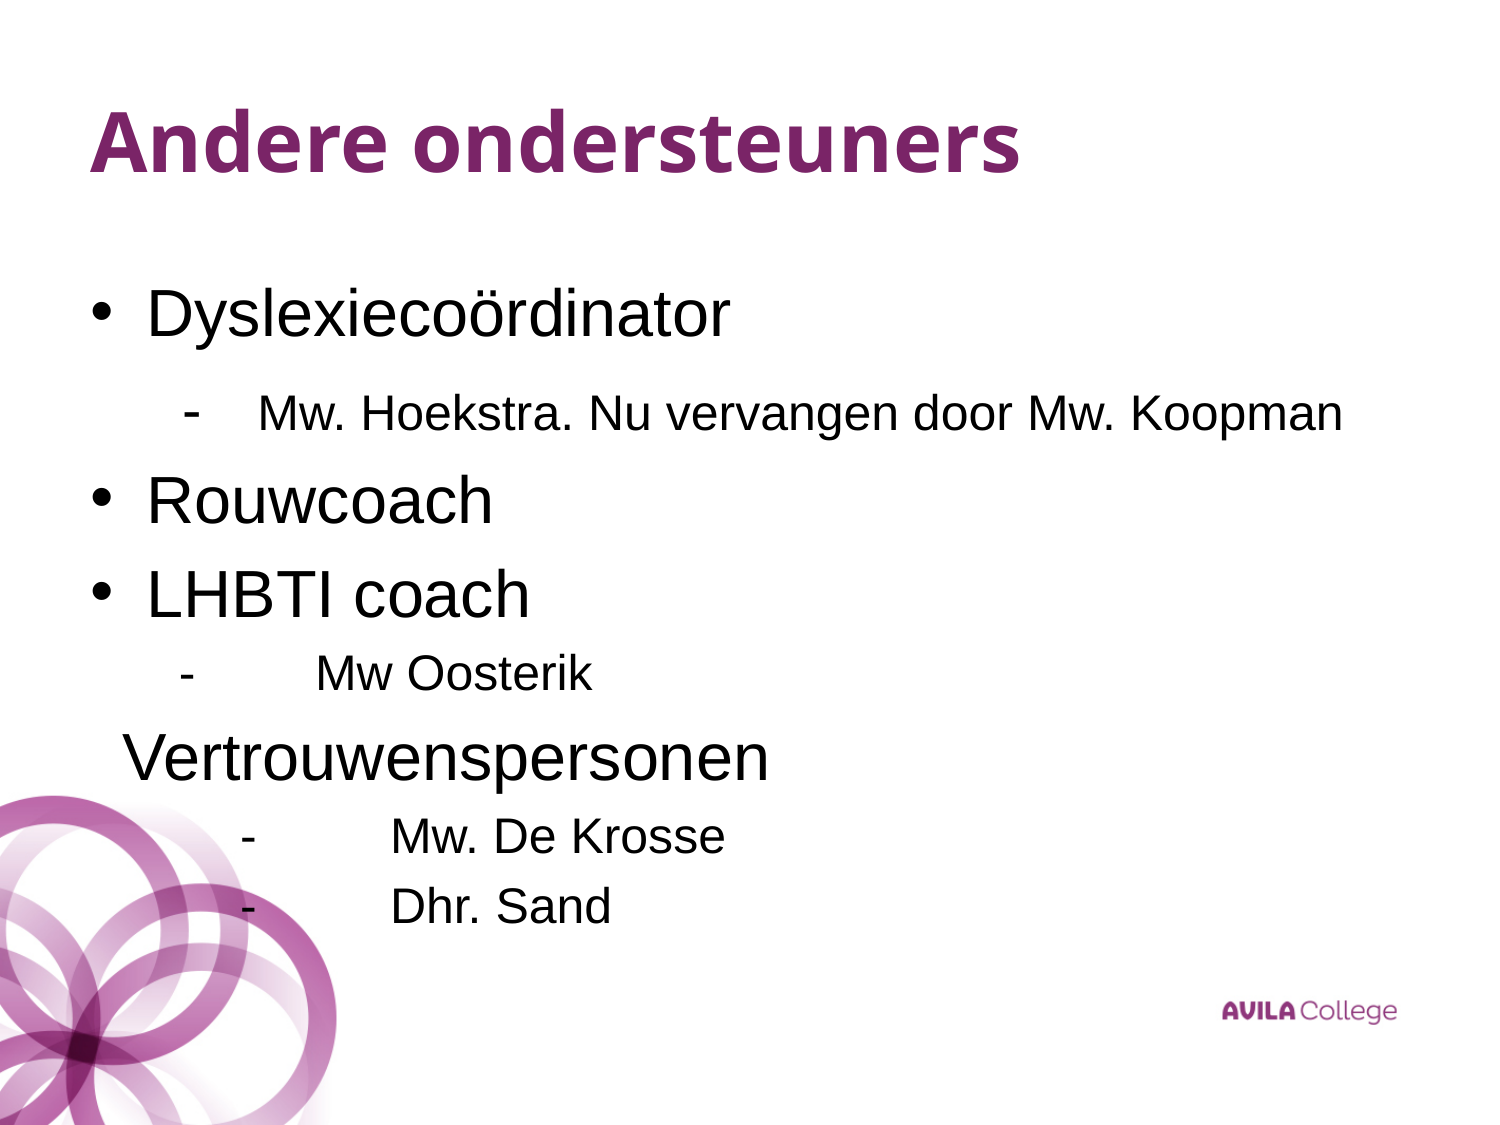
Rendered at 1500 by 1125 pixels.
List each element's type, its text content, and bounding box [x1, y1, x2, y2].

picture [0, 0, 1500, 1125]
list Dyslexiecoördinator - Mw. Hoekstra. Nu vervangen door Mw. Koopman Rouwcoach LHBTI coach - Mw Oosterik Vertrouwenspersonen - Mw. De Krosse - Dhr. Sand [75, 262, 1425, 1005]
title Andere ondersteuners [75, 45, 1425, 233]
